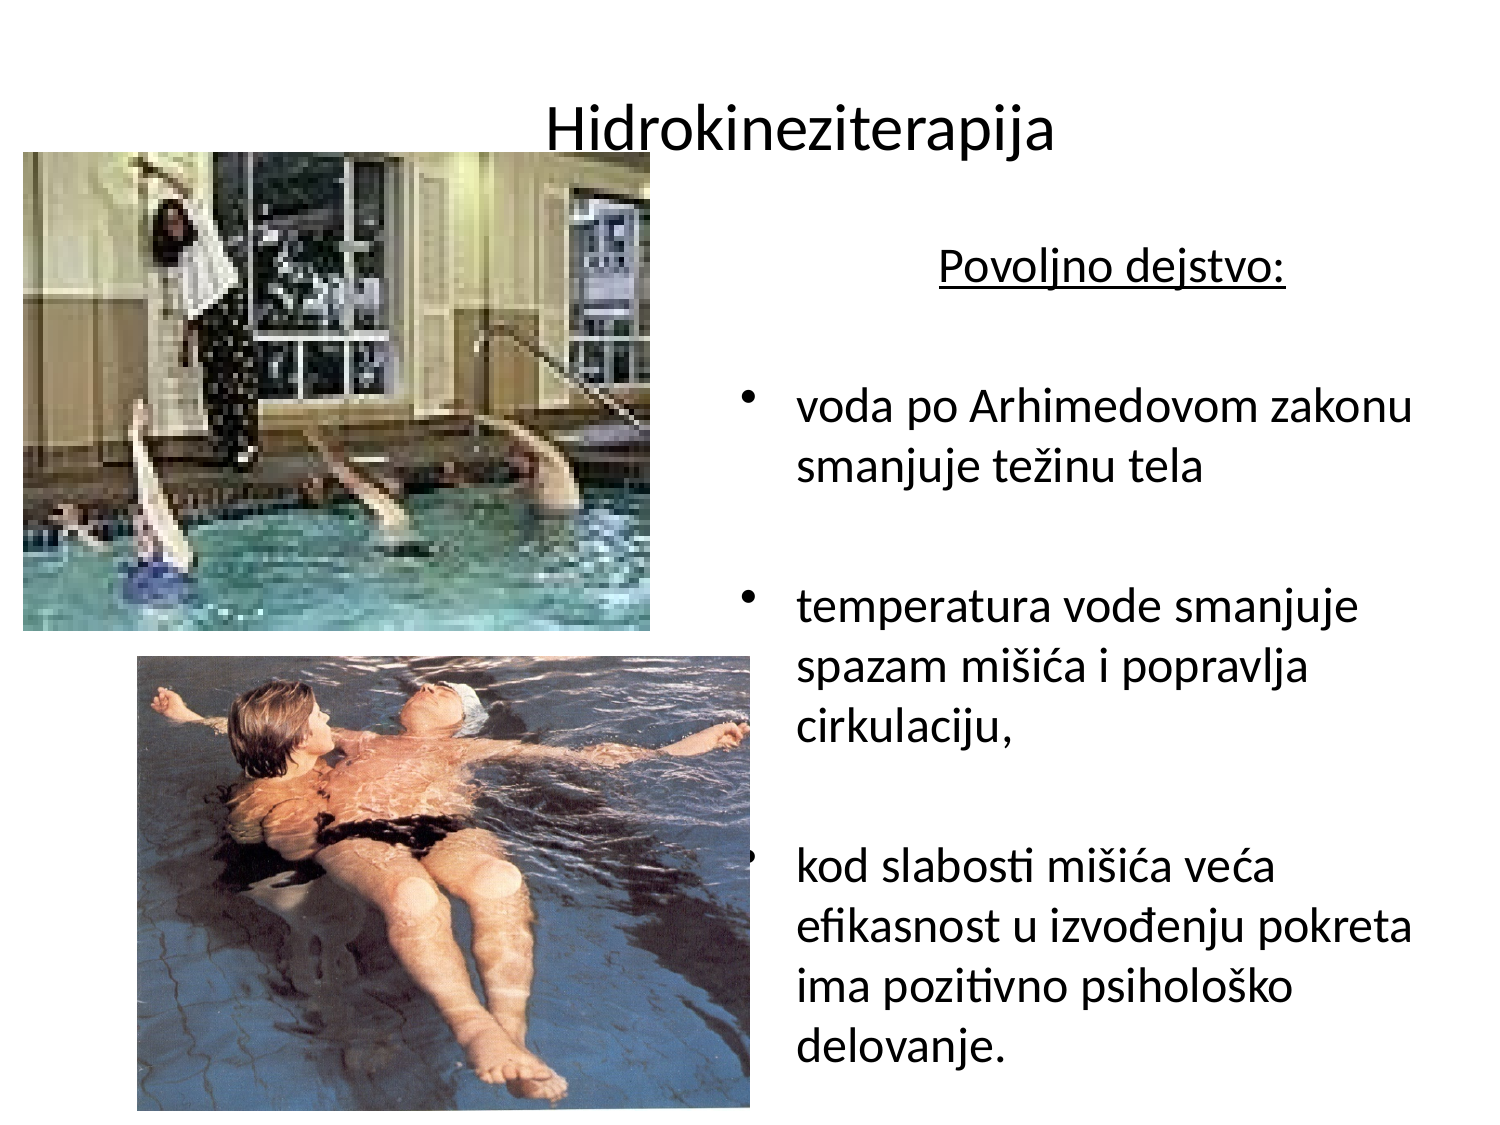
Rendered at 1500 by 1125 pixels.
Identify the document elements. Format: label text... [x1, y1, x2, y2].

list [137, 655, 751, 1111]
list Povoljno dejstvo: voda po Arhimedovom zakonu smanjuje težinu tela temperatura vode smanjuje spazam mišića i popravlja cirkulaciju, kod slabosti mišića veća efikasnost u izvođenju pokreta ima pozitivno psihološko delovanje. [724, 224, 1500, 1088]
title Hidrokineziterapija [174, 49, 1413, 198]
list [23, 152, 651, 631]
